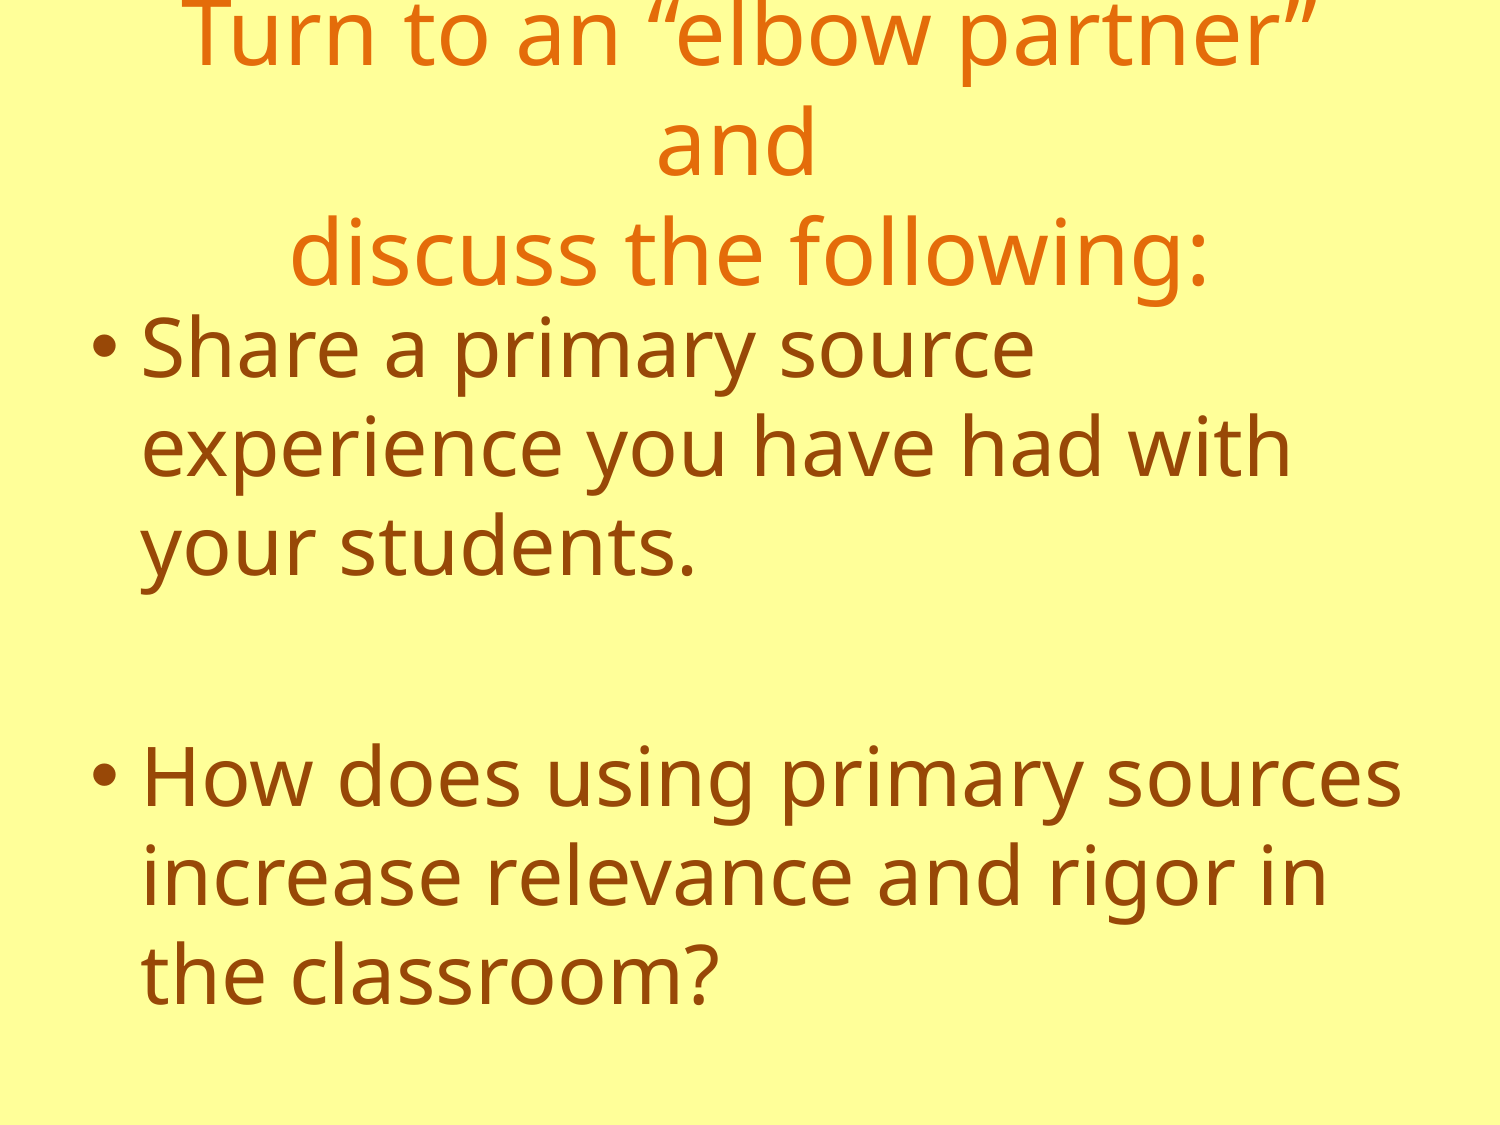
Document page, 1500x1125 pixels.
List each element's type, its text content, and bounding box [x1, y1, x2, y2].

list Share a primary source experience you have had with your students. How does using primary sources increase relevance and rigor in the classroom? [75, 287, 1425, 1030]
title Turn to an “elbow partner” and discuss the following: [75, 45, 1425, 233]
